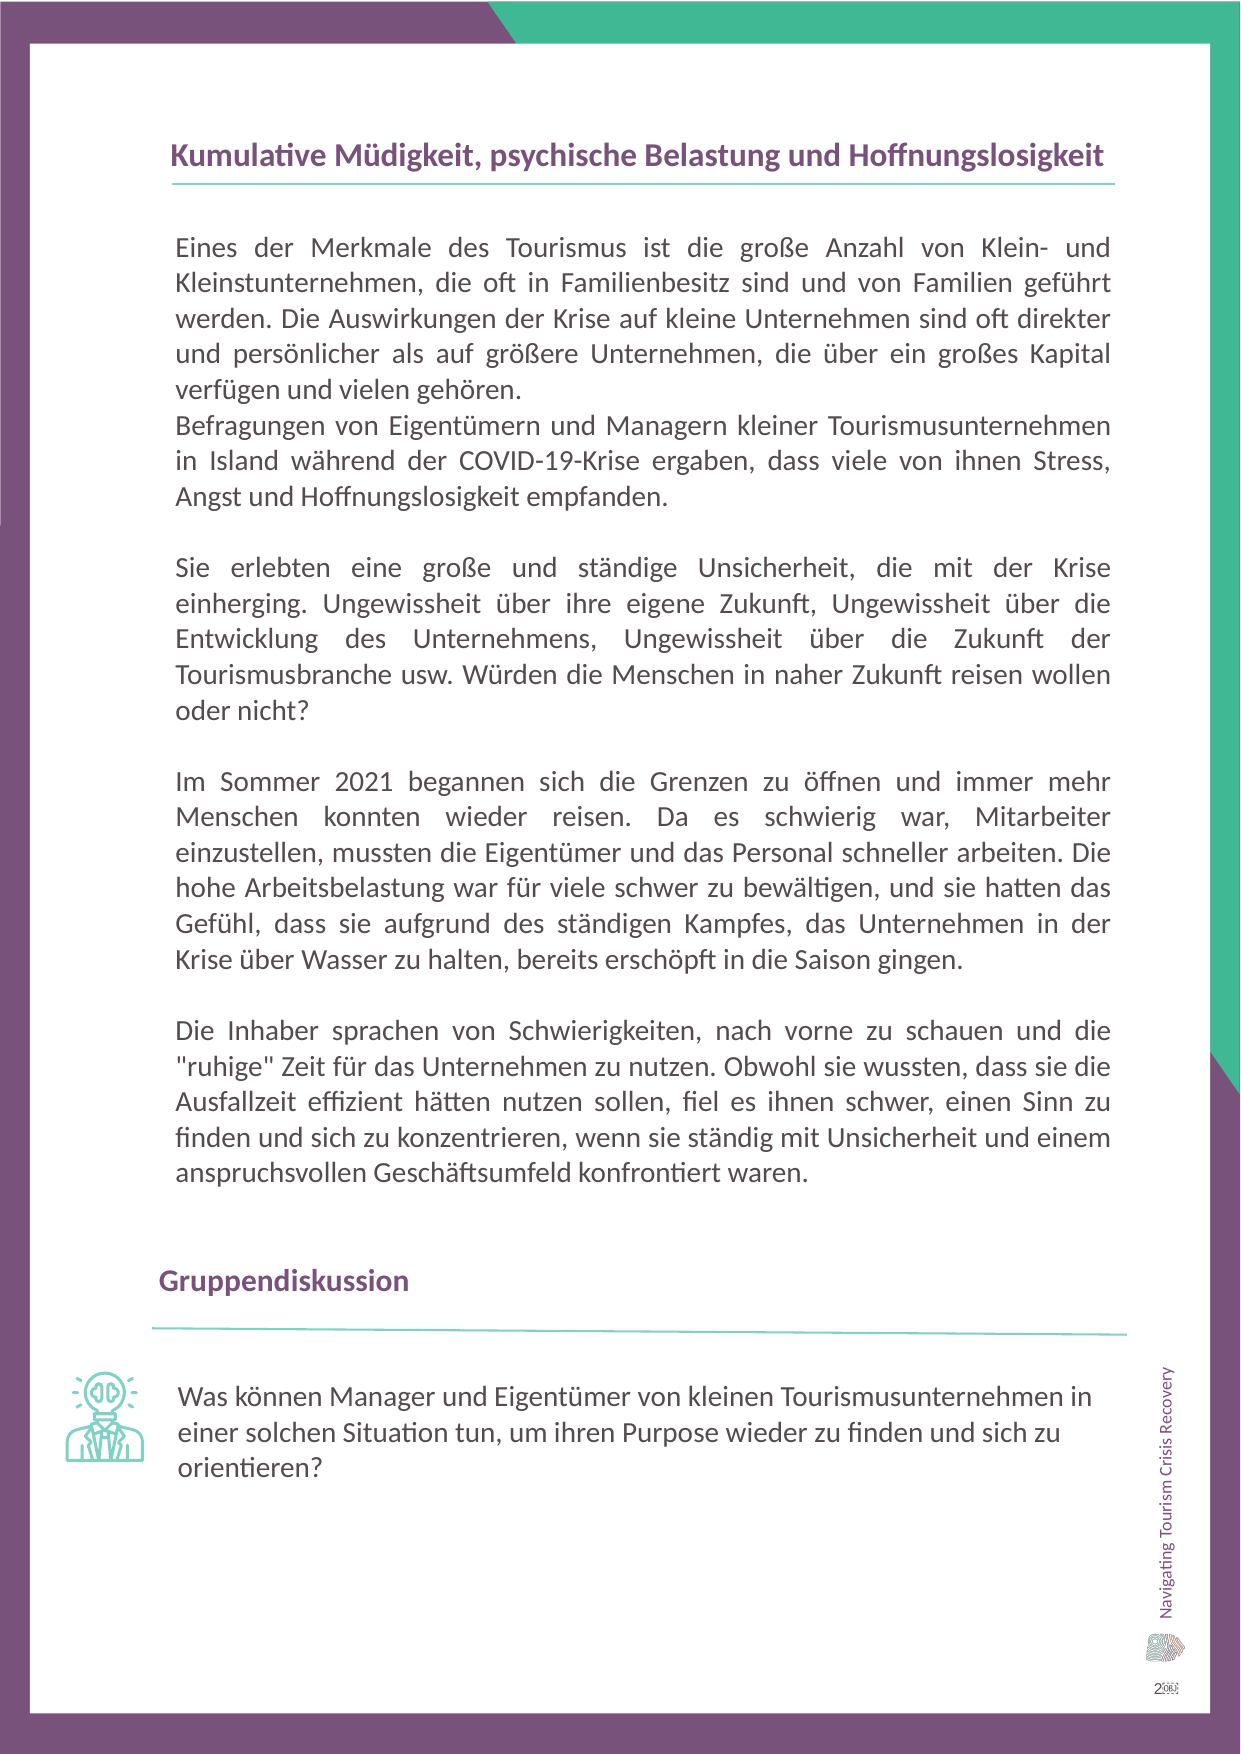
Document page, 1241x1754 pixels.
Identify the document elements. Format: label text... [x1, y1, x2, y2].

text_box Was können Manager und Eigentümer von kleinen Tourismusunternehmen in einer solchen Situation tun, um ihren Purpose wieder zu finden und sich zu orientieren? [162, 1309, 1139, 1551]
picture [1142, 1631, 1189, 1667]
text_box Eines der Merkmale des Tourismus ist die große Anzahl von Klein- und Kleinstunternehmen, die oft in Familienbesitz sind und von Familien geführt werden. Die Auswirkungen der Krise auf kleine Unternehmen sind oft direkter und persönlicher als auf größere Unternehmen, die über ein großes Kapital verfügen und vielen gehören. Befragungen von Eigentümern und Managern kleiner Tourismusunternehmen in Island während der COVID-19-Krise ergaben, dass viele von ihnen Stress, Angst und Hoffnungslosigkeit empfanden. Sie erlebten eine große und ständige Unsicherheit, die mit der Krise einherging. Ungewissheit über ihre eigene Zukunft, Ungewissheit über die Entwicklung des Unternehmens, Ungewissheit über die Zukunft der Tourismusbranche usw. Würden die Menschen in naher Zukunft reisen wollen oder nicht? Im Sommer 2021 begannen sich die Grenzen zu öffnen und immer mehr Menschen konnten wieder reisen. Da es schwierig war, Mitarbeiter einzustellen, mussten die Eigentümer und das Personal schneller arbeiten. Die hohe Arbeitsbelastung war für viele schwer zu bewältigen, und sie hatten das Gefühl, dass sie aufgrund des ständigen Kampfes, das Unternehmen in der Krise über Wasser zu halten, bereits erschöpft in die Saison gingen. Die Inhaber sprachen von Schwierigkeiten, nach vorne zu schauen und die "ruhige" Zeit für das Unternehmen zu nutzen. Obwohl sie wussten, dass sie die Ausfallzeit effizient hätten nutzen sollen, fiel es ihnen schwer, einen Sinn zu finden und sich zu konzentrieren, wenn sie ständig mit Unsicherheit und einem anspruchsvollen Geschäftsumfeld konfrontiert waren. [160, 219, 1127, 1203]
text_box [65, 1371, 145, 1463]
list Kumulative Müdigkeit, psychische Belastung und Hoffnungslosigkeit [155, 122, 1139, 185]
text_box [151, 1328, 1128, 1335]
text_box Gruppendiskussion [143, 1248, 1127, 1310]
